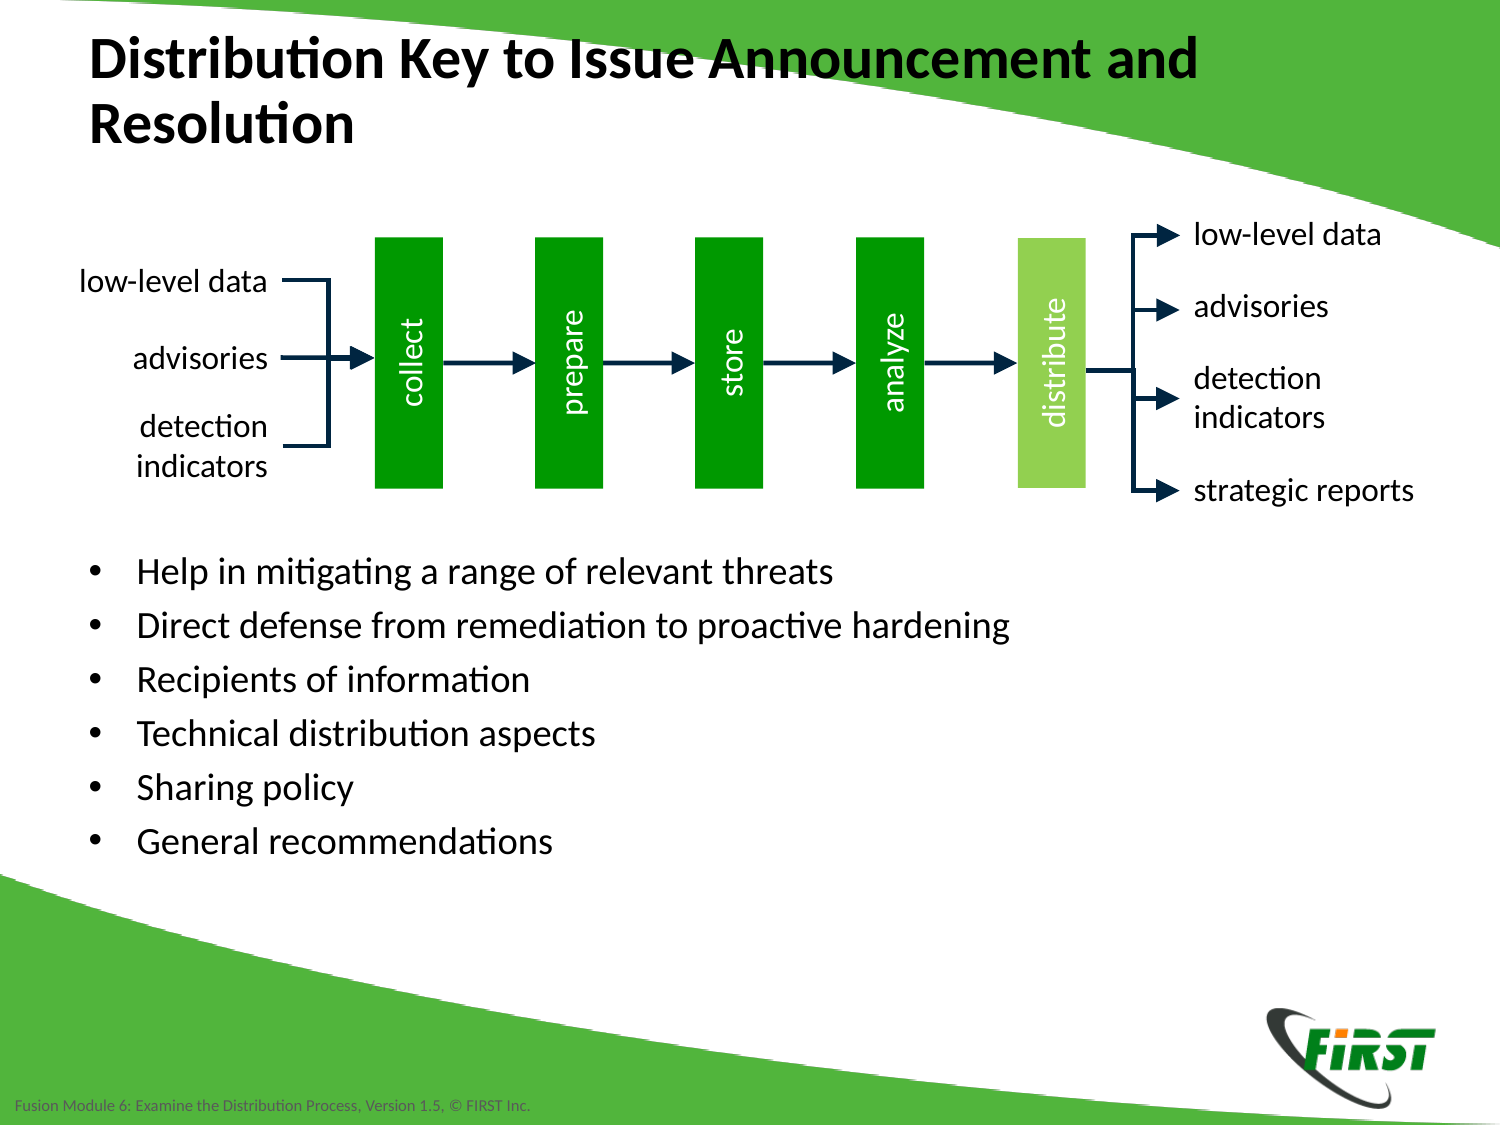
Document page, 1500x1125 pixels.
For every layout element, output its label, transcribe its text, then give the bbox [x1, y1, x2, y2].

text_box Help in mitigating a range of relevant threats Direct defense from remediation to proactive hardening Recipients of information Technical distribution aspects Sharing policy General recommendations [73, 542, 1500, 904]
picture [0, 0, 1500, 1125]
text_box Distribution Key to Issue Announcement and Resolution [75, 57, 1425, 125]
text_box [20, 203, 1480, 516]
